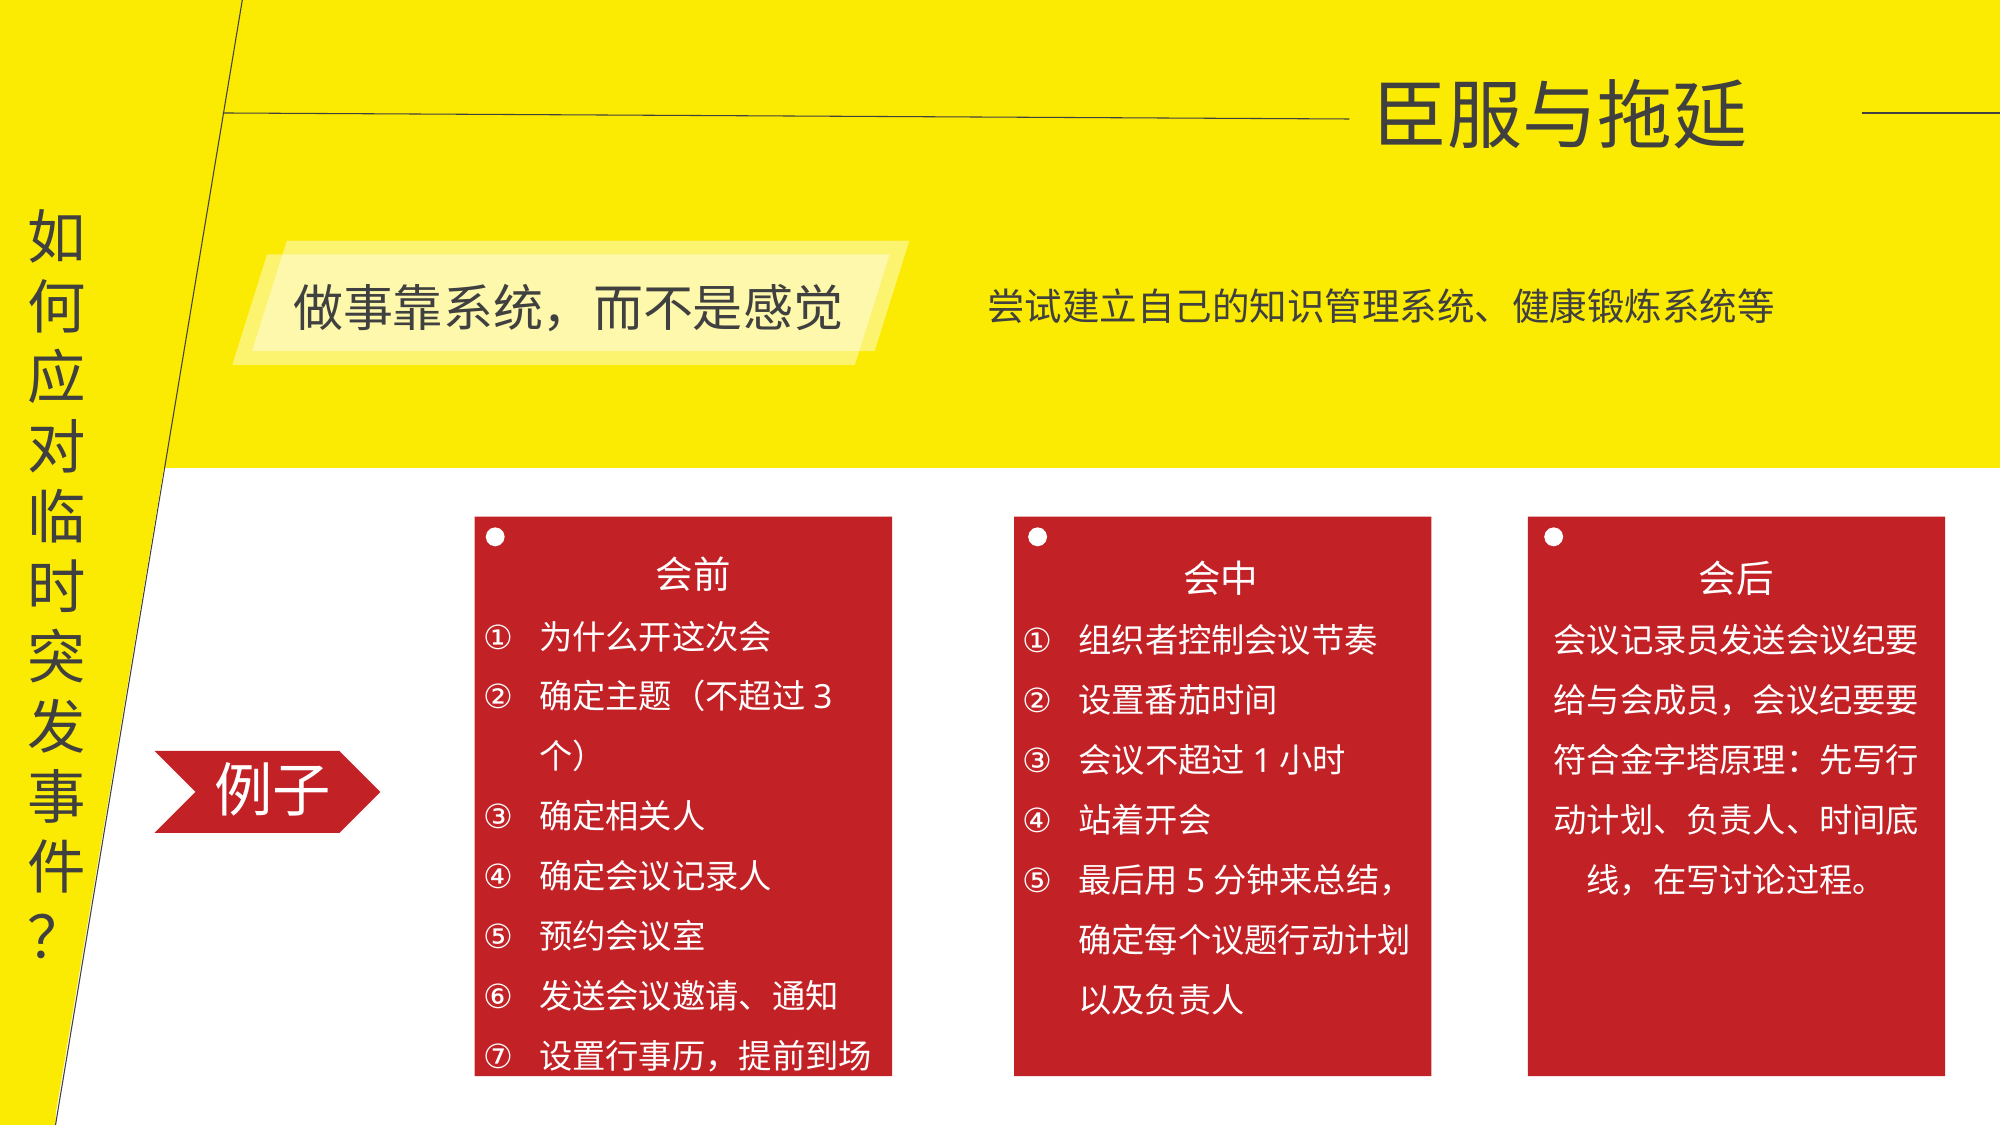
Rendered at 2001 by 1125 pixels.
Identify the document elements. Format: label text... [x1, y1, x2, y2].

text_box 会后 会议记录员发送会议纪要给与会成员，会议纪要要符合金字塔原理：先写行动计划、负责人、时间底线，在写讨论过程。 [1523, 524, 1950, 907]
text_box 例子 [243, 746, 353, 831]
text_box [474, 516, 893, 520]
text_box [1027, 526, 1049, 548]
text_box 会中 组织者控制会议节奏 设置番茄时间 会议不超过1小时 站着开会 最后用5分钟来总结，确定每个议题行动计划以及负责人 [1007, 524, 1434, 1027]
text_box [484, 526, 506, 548]
text_box [1543, 526, 1565, 548]
text_box [1013, 1027, 1432, 1077]
text_box [243, 467, 2000, 1125]
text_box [222, 112, 1350, 119]
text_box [55, 0, 243, 1125]
text_box 会前 为什么开这次会 确定主题（不超过3个） 确定相关人 确定会议记录人 预约会议室 发送会议邀请、通知 设置行事历，提前到场 [468, 520, 919, 1083]
text_box 如何应对临时突发事件？ [12, 193, 55, 978]
text_box [1527, 907, 1946, 1077]
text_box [243, 240, 2000, 365]
text_box 臣服与拖延 [1289, 59, 2000, 165]
text_box [353, 763, 382, 821]
text_box [1527, 516, 1946, 524]
text_box [1013, 516, 1432, 524]
